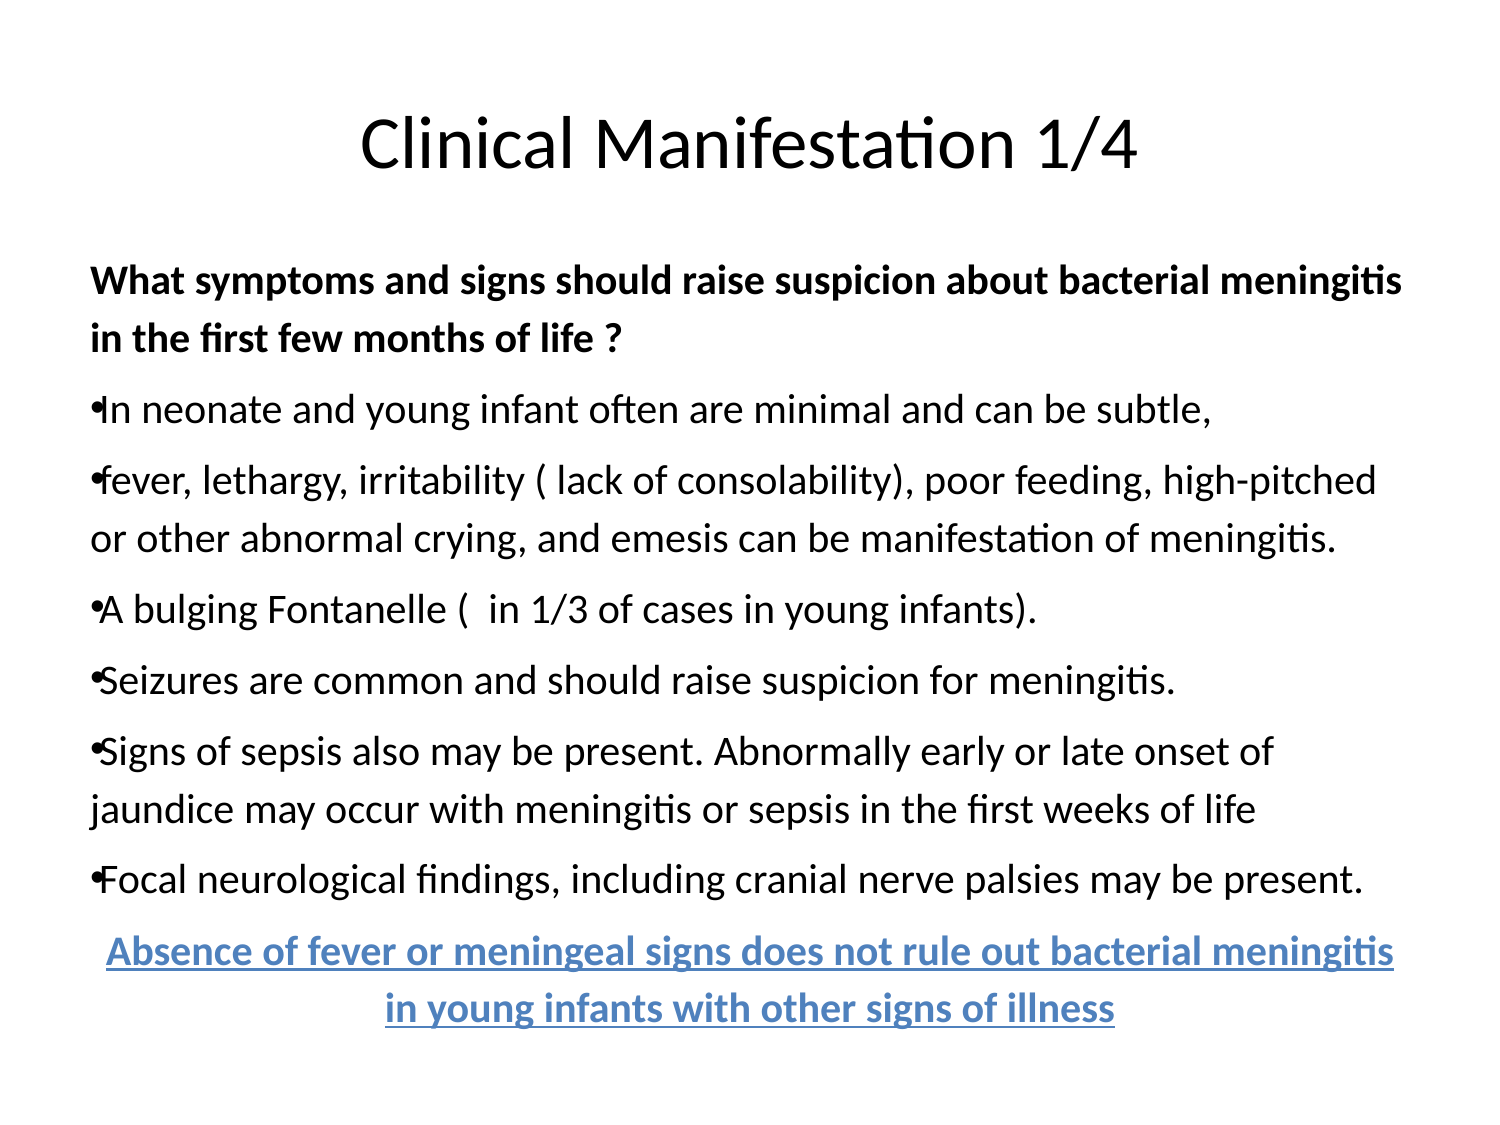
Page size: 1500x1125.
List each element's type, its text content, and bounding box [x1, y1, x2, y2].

list What symptoms and signs should raise suspicion about bacterial meningitis in the first few months of life ? In neonate and young infant often are minimal and can be subtle, fever, lethargy, irritability ( lack of consolability), poor feeding, high-pitched or other abnormal crying, and emesis can be manifestation of meningitis. A bulging Fontanelle ( in 1/3 of cases in young infants). Seizures are common and should raise suspicion for meningitis. Signs of sepsis also may be present. Abnormally early or late onset of jaundice may occur with meningitis or sepsis in the first weeks of life Focal neurological findings, including cranial nerve palsies may be present. Absence of fever or meningeal signs does not rule out bacterial meningitis in young infants with other signs of illness [75, 237, 1425, 1063]
title Clinical Manifestation 1/4 [75, 45, 1425, 233]
